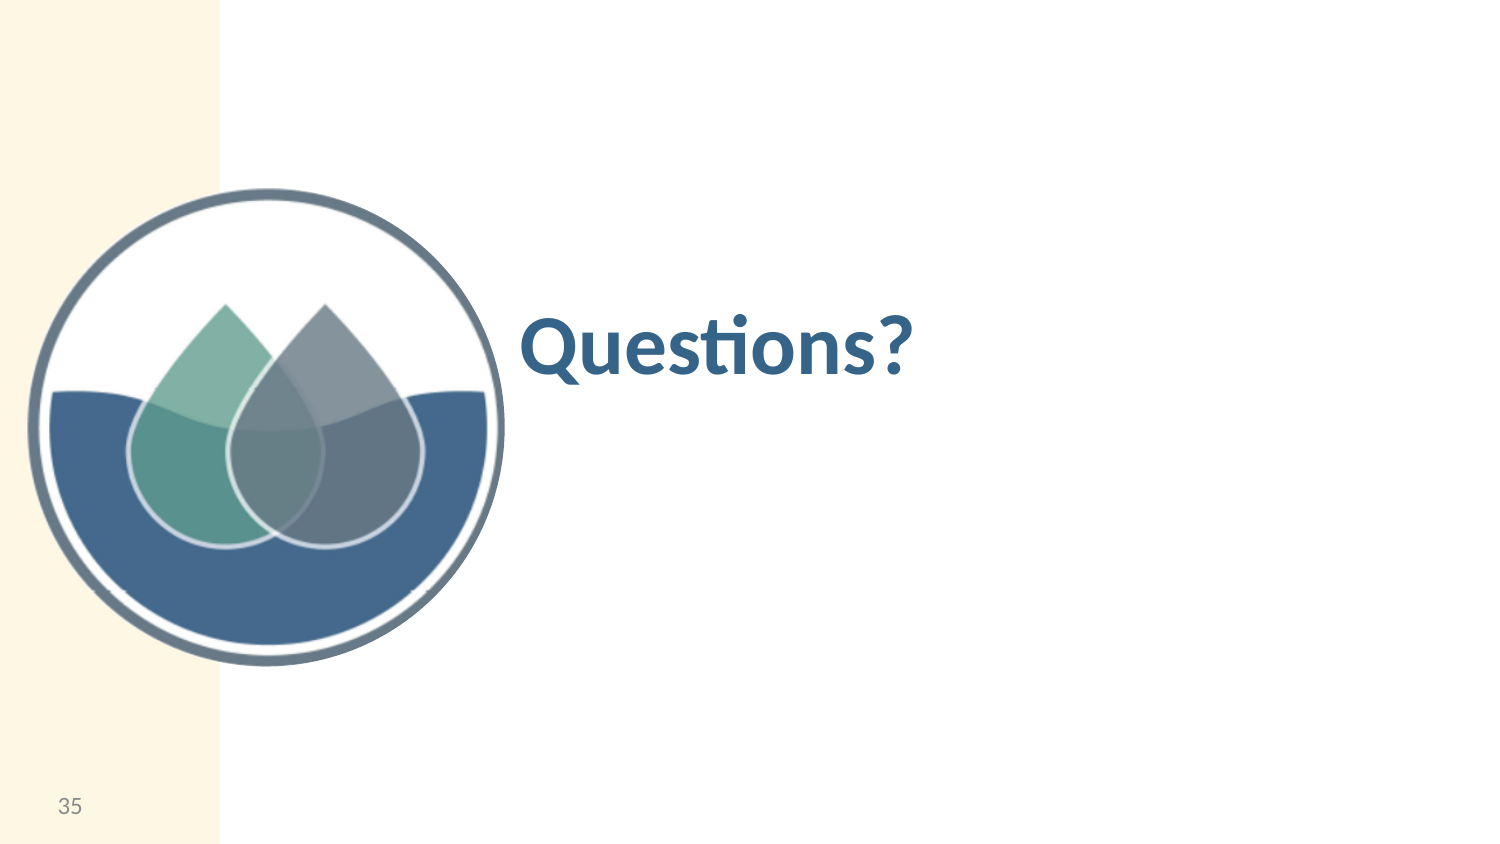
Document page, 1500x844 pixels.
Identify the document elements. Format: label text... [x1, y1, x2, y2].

slide_number 35 [16, 782, 124, 828]
title Questions? [504, 255, 1373, 442]
